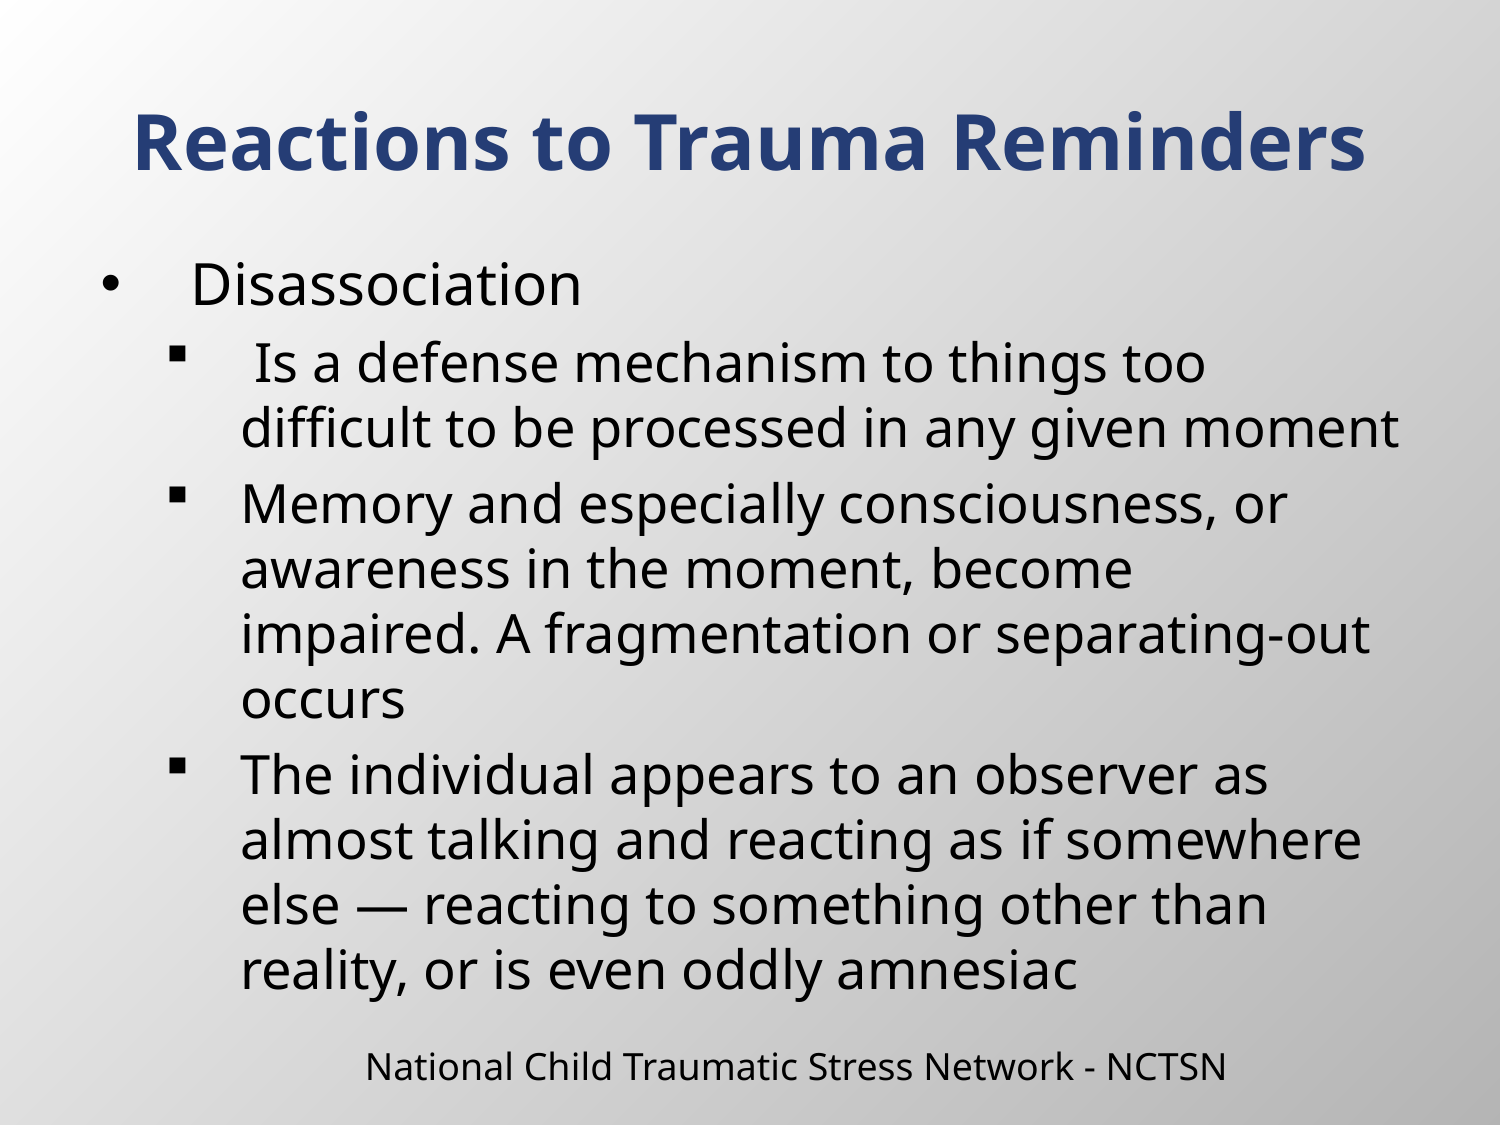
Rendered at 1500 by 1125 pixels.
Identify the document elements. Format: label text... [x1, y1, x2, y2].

list Disassociation Is a defense mechanism to things too difficult to be processed in any given moment Memory and especially consciousness, or awareness in the moment, become impaired. A fragmentation or separating-out occurs The individual appears to an observer as almost talking and reacting as if somewhere else — reacting to something other than reality, or is even oddly amnesiac [57, 239, 1425, 1015]
title Reactions to Trauma Reminders [75, 45, 1425, 233]
text_box National Child Traumatic Stress Network - NCTSN [349, 1035, 1457, 1096]
